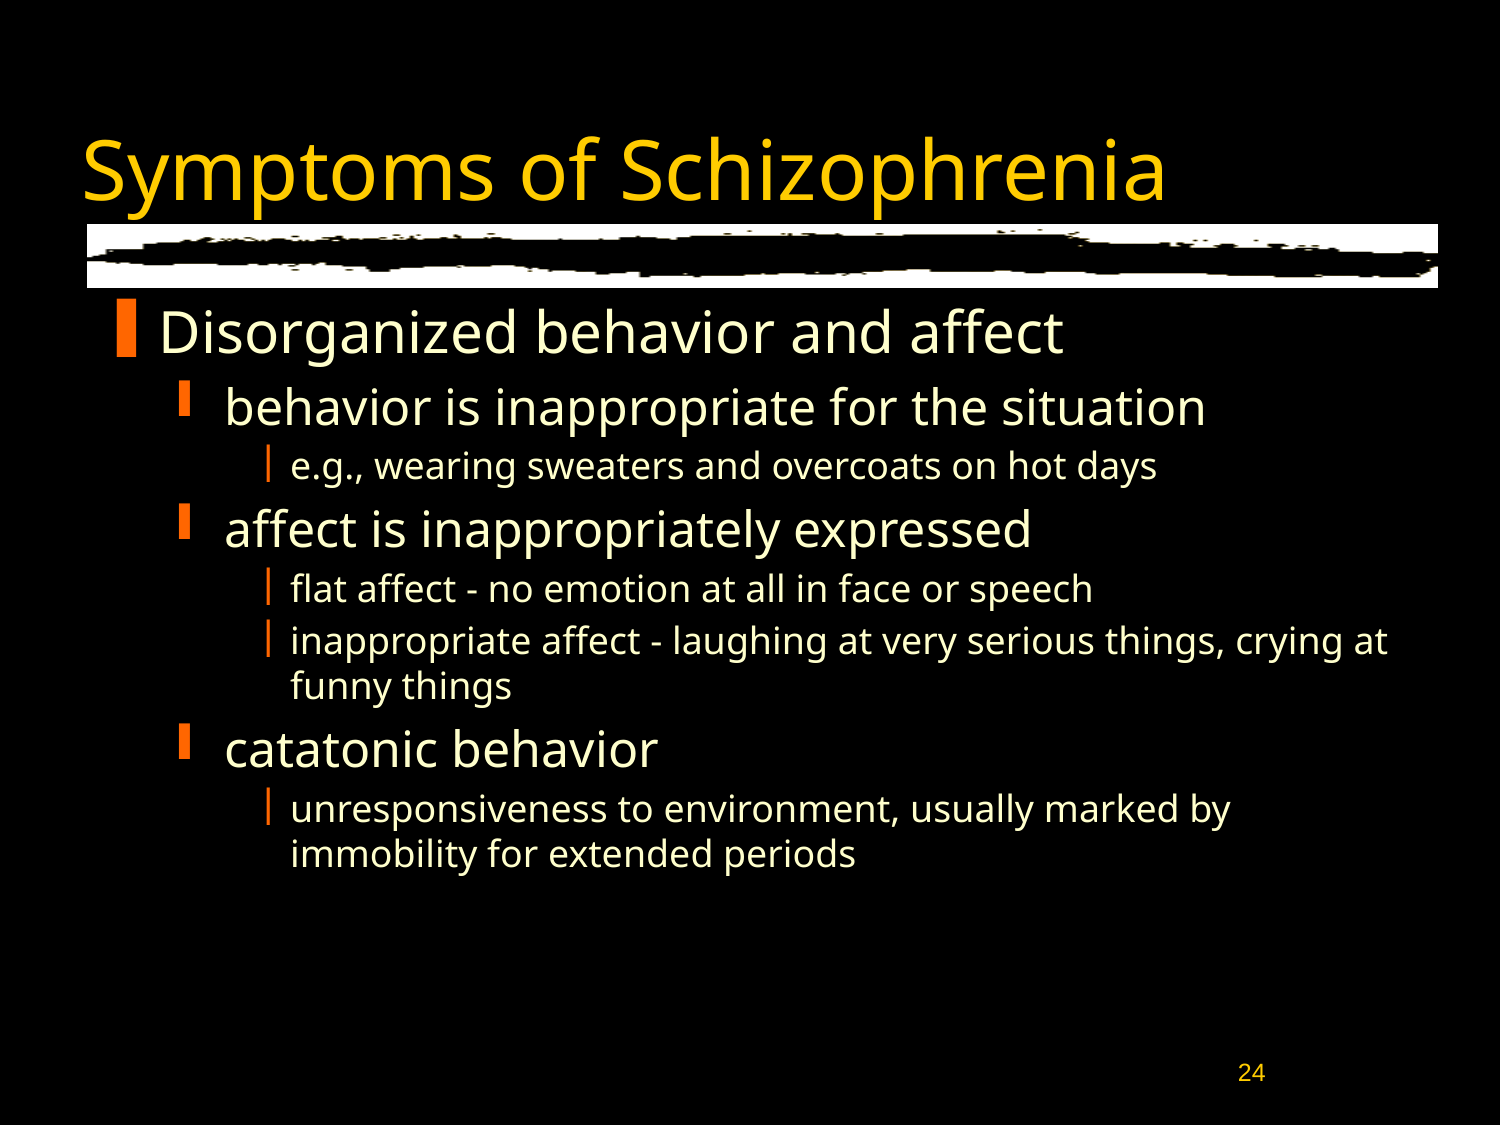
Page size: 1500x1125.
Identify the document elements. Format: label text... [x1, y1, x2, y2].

title Symptoms of Schizophrenia [66, 37, 1438, 226]
list Disorganized behavior and affect behavior is inappropriate for the situation e.g., wearing sweaters and overcoats on hot days affect is inappropriately expressed flat affect - no emotion at all in face or speech inappropriate affect - laughing at very serious things, crying at funny things catatonic behavior unresponsiveness to environment, usually marked by immobility for extended periods [87, 287, 1430, 973]
